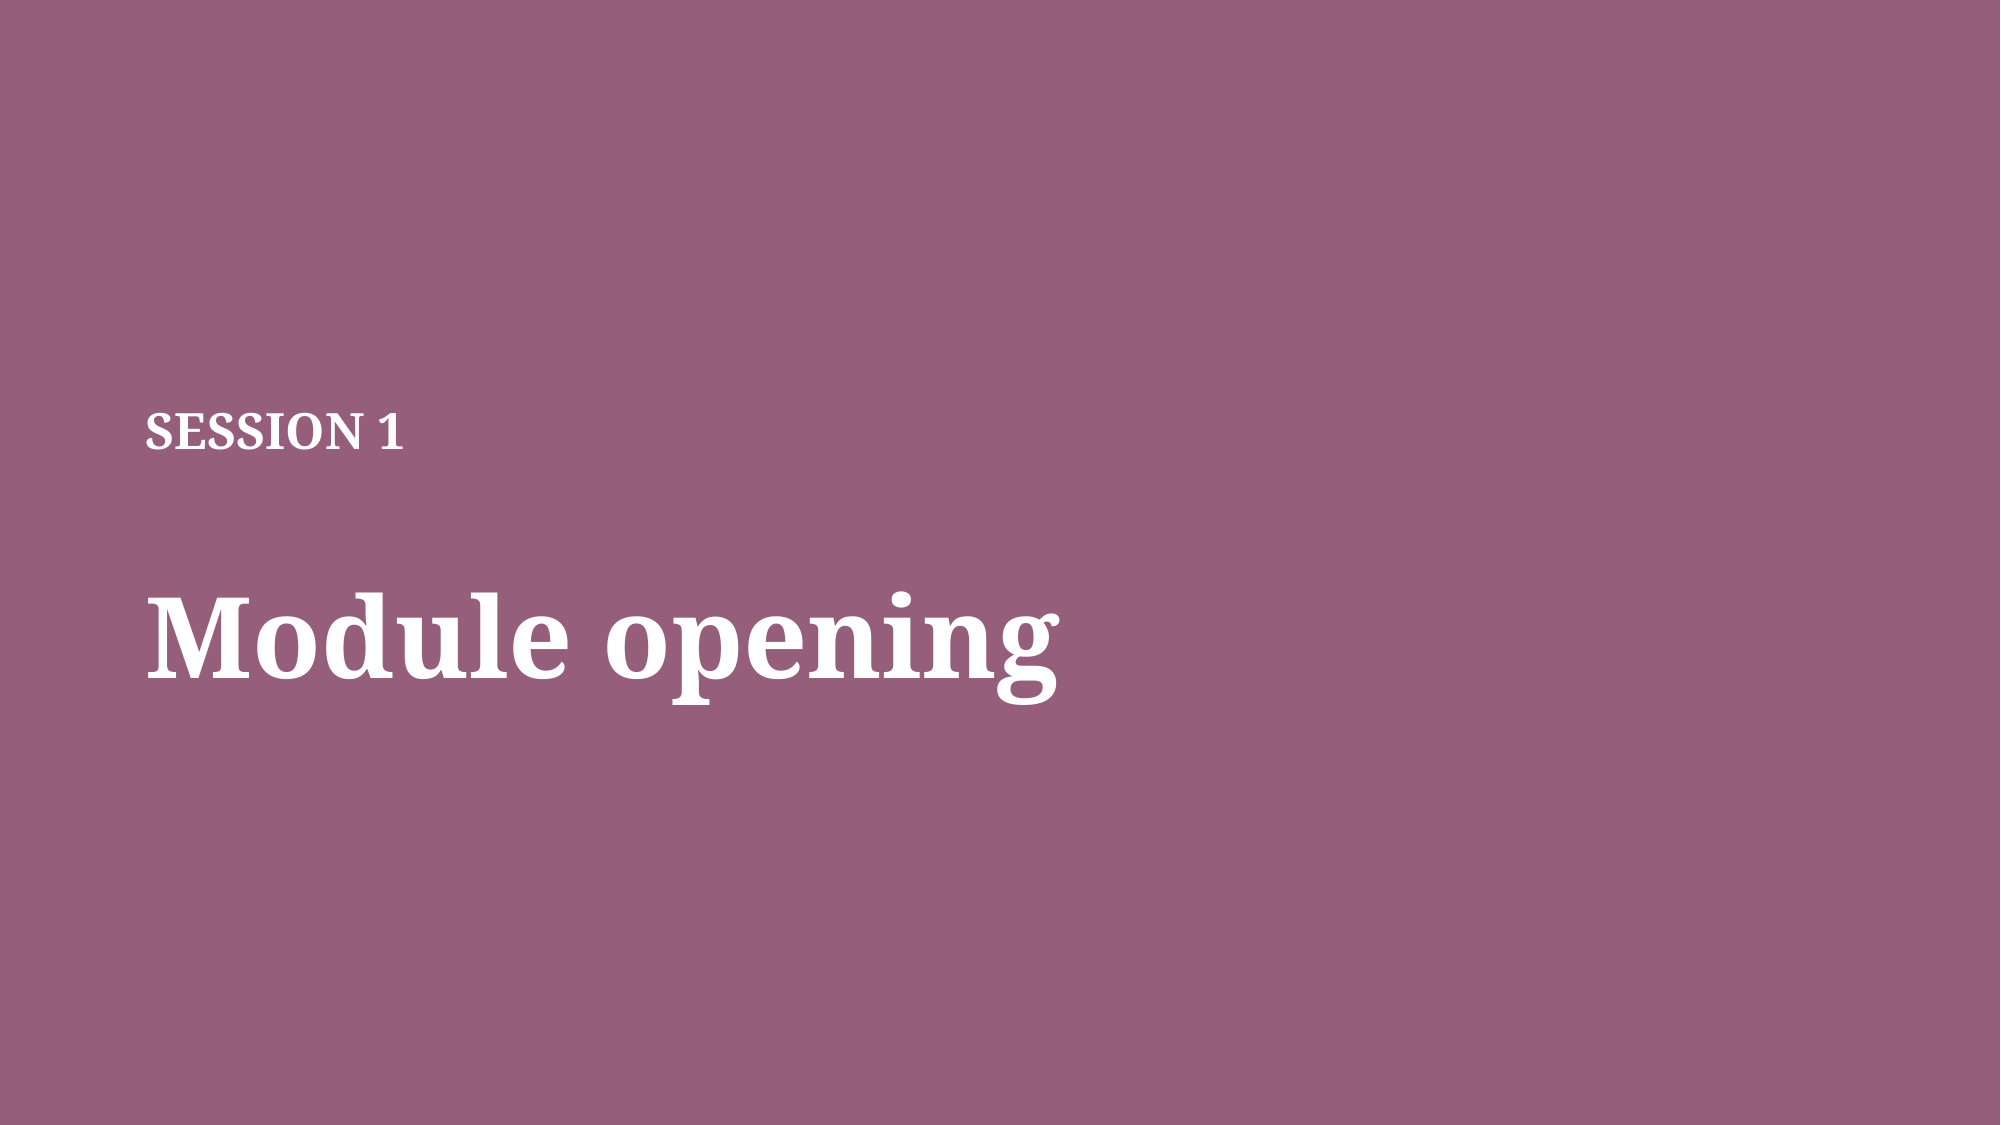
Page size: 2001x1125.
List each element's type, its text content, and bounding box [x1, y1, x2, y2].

title SESSION 1 Module opening [130, 508, 1813, 601]
